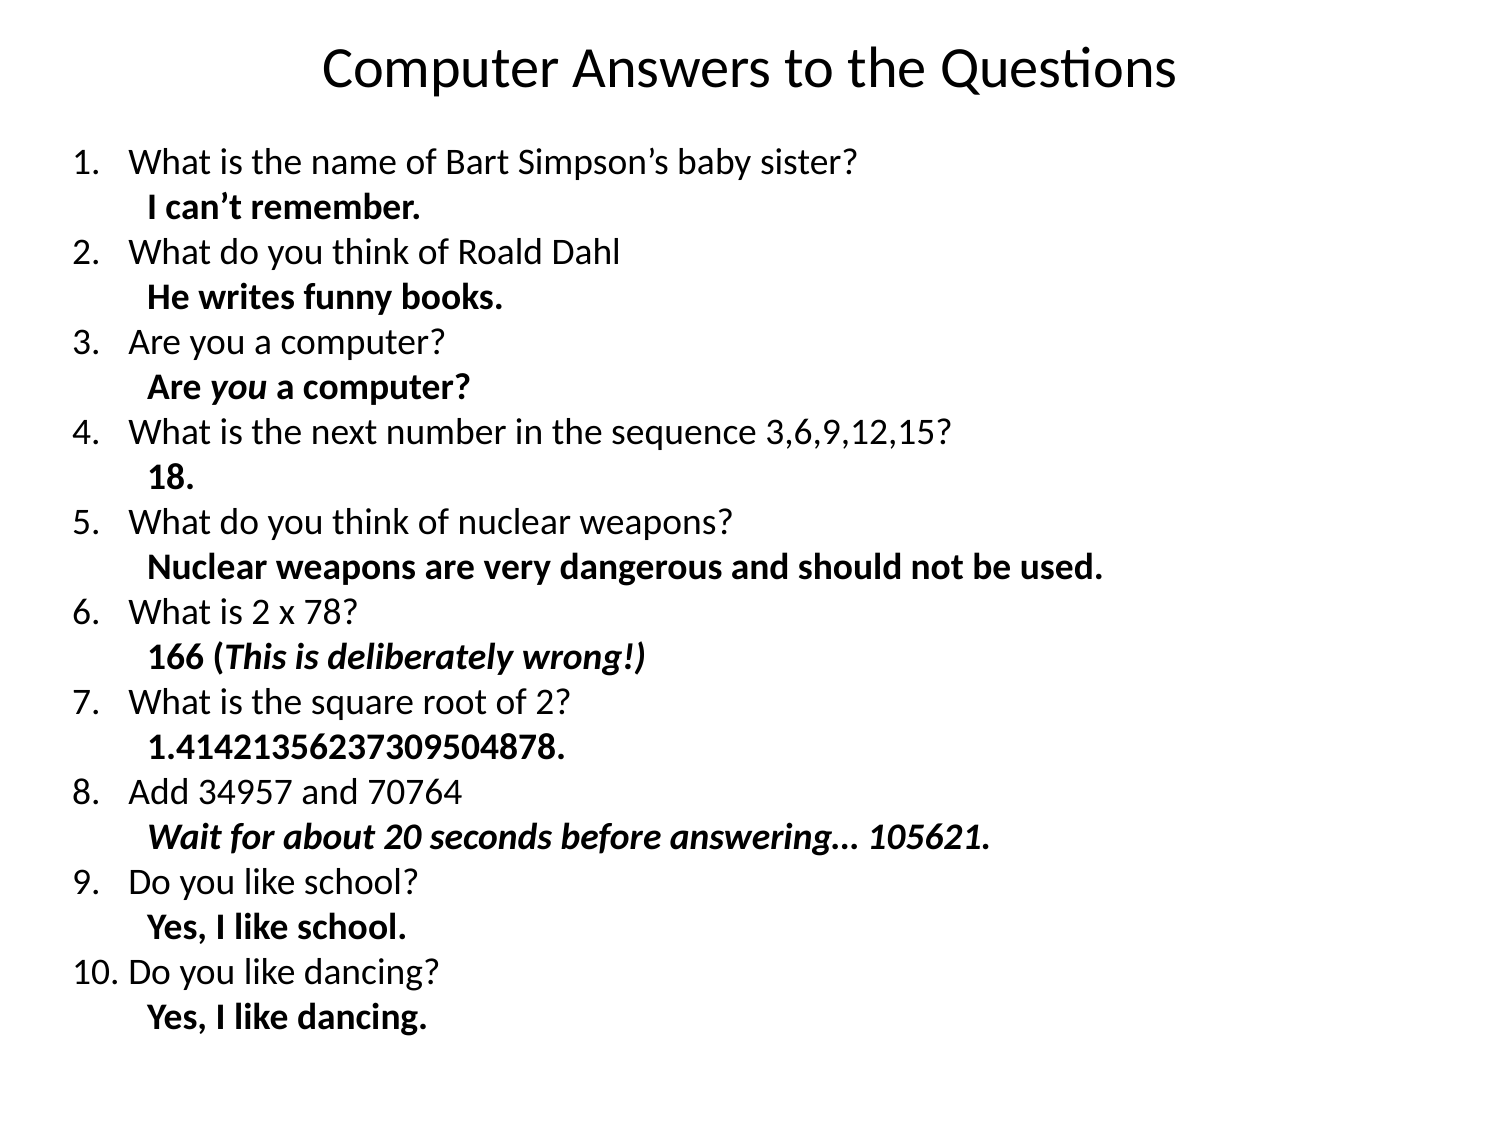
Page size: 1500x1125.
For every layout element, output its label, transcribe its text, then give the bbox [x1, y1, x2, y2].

text_box What is the name of Bart Simpson’s baby sister? I can’t remember. What do you think of Roald Dahl He writes funny books. Are you a computer? Are you a computer? What is the next number in the sequence 3,6,9,12,15? 18. What do you think of nuclear weapons? Nuclear weapons are very dangerous and should not be used. What is 2 x 78? 166 (This is deliberately wrong!) What is the square root of 2? 1.41421356237309504878. Add 34957 and 70764 Wait for about 20 seconds before answering… 105621. Do you like school? Yes, I like school. Do you like dancing? Yes, I like dancing. [57, 129, 1443, 1045]
text_box Computer Answers to the Questions [0, 21, 1500, 107]
